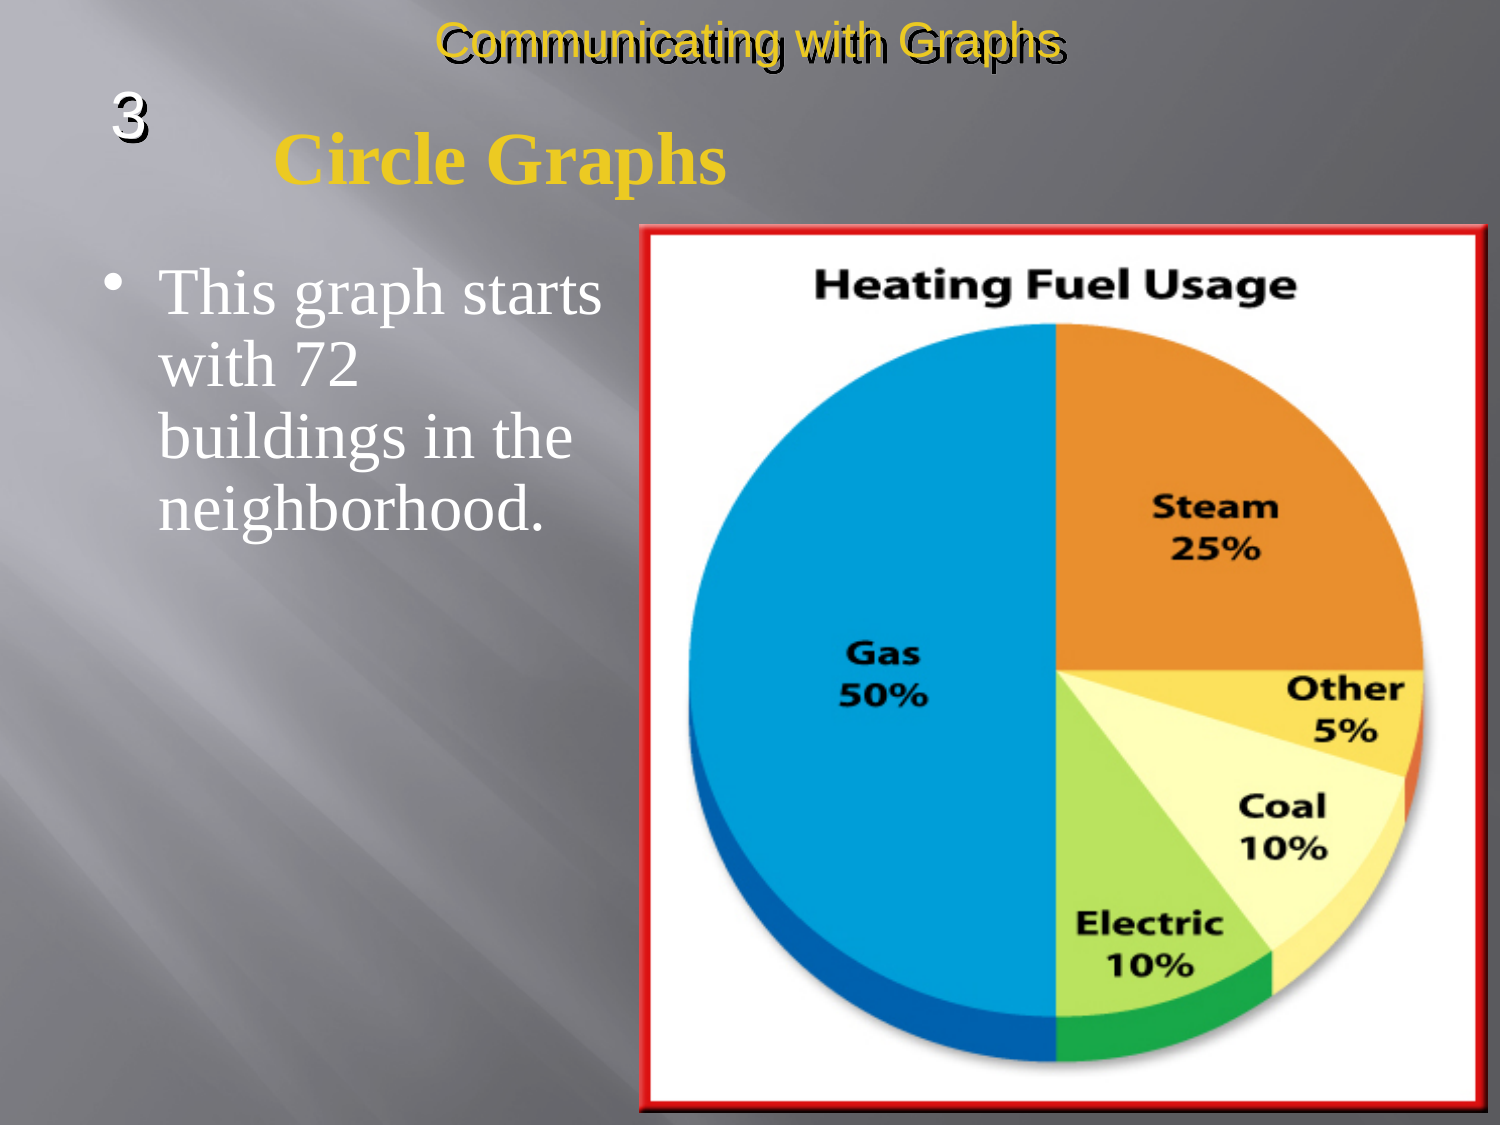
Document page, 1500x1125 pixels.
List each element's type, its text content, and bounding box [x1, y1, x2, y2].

picture [638, 224, 1488, 1113]
text_box Communicating with Graphs [419, 0, 1077, 75]
text_box This graph starts with 72 buildings in the neighborhood. [87, 249, 638, 553]
text_box Circle Graphs [258, 112, 743, 209]
text_box 3 [95, 64, 163, 160]
